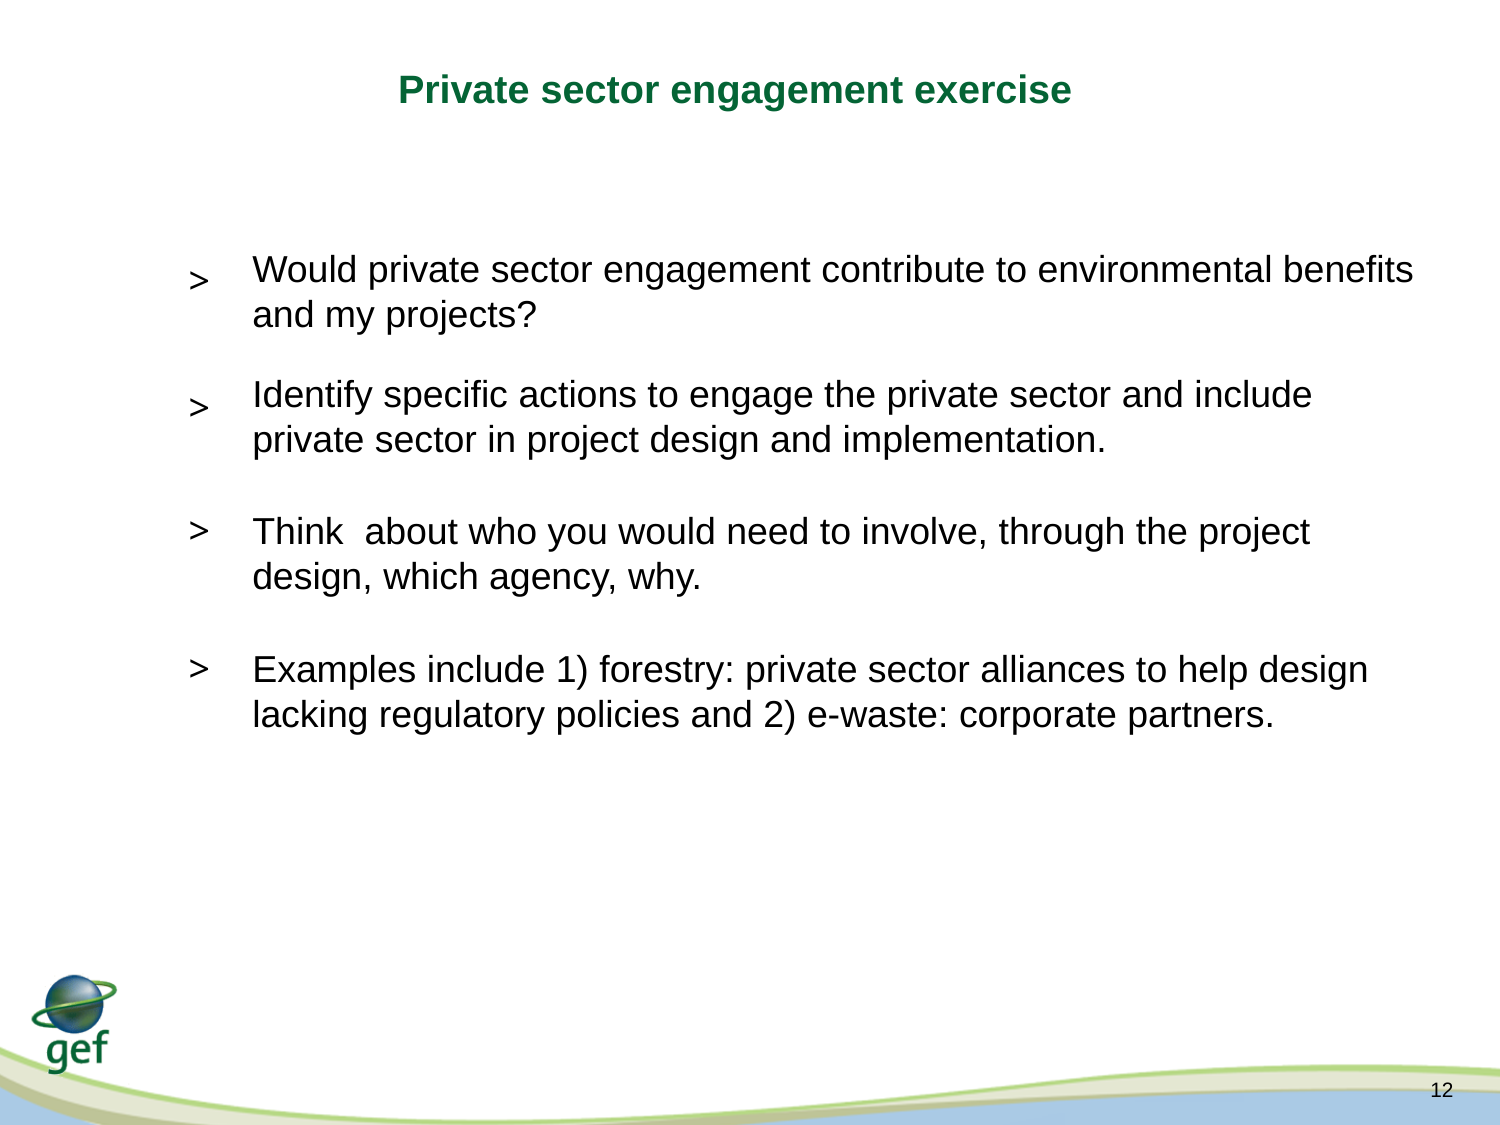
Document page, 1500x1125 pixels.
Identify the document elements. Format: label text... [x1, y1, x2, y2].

title Private sector engagement exercise [19, 63, 1463, 113]
picture [0, 922, 1500, 1125]
text_box Think about who you would need to involve, through the project design, which agency, why. [237, 499, 1375, 605]
text_box > [174, 376, 226, 437]
text_box > [174, 499, 226, 560]
text_box Identify specific actions to engage the private sector and include private sector in project design and implementation. [237, 362, 1388, 468]
text_box Examples include 1) forestry: private sector alliances to help design lacking regulatory policies and 2) e-waste: corporate partners. [237, 637, 1450, 743]
text_box > [174, 249, 226, 310]
text_box > [174, 637, 226, 698]
text_box Would private sector engagement contribute to environmental benefits and my projects? [237, 237, 1475, 343]
